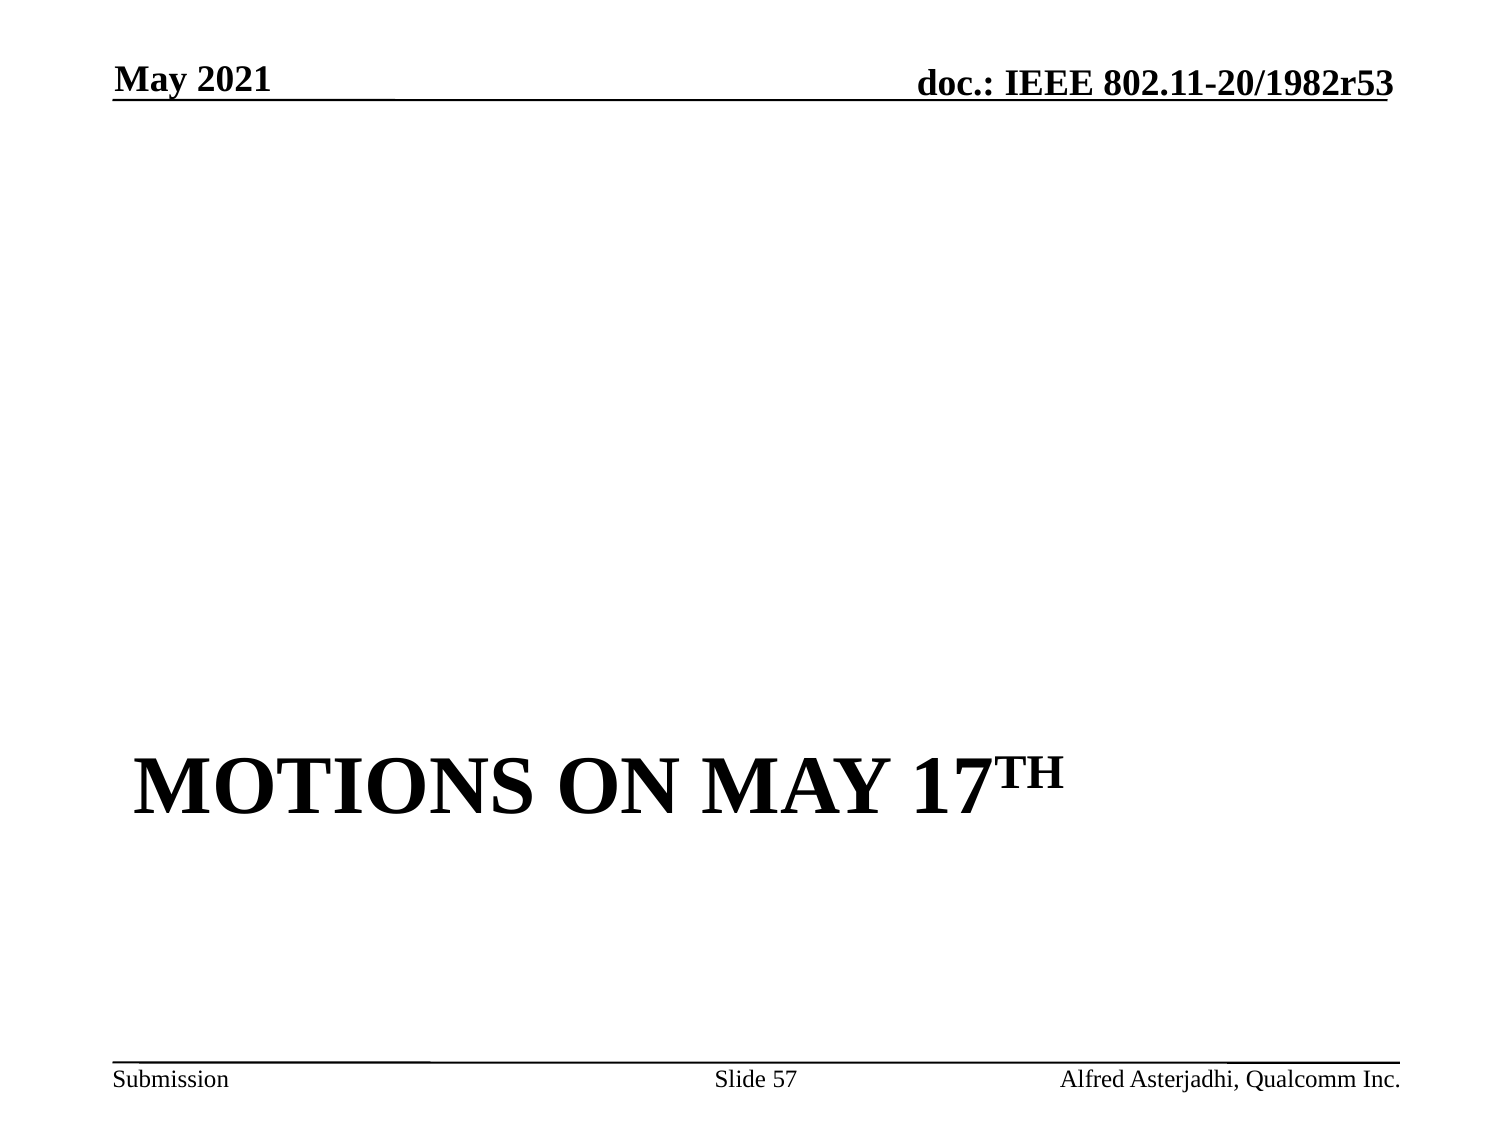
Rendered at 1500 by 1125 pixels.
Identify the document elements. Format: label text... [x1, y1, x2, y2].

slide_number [114, 54, 423, 100]
footer Alfred Asterjadhi, Qualcomm Inc. [878, 1061, 1402, 1093]
slide_number Slide 57 [712, 1061, 800, 1123]
title Motions on May 17th [118, 722, 1394, 947]
